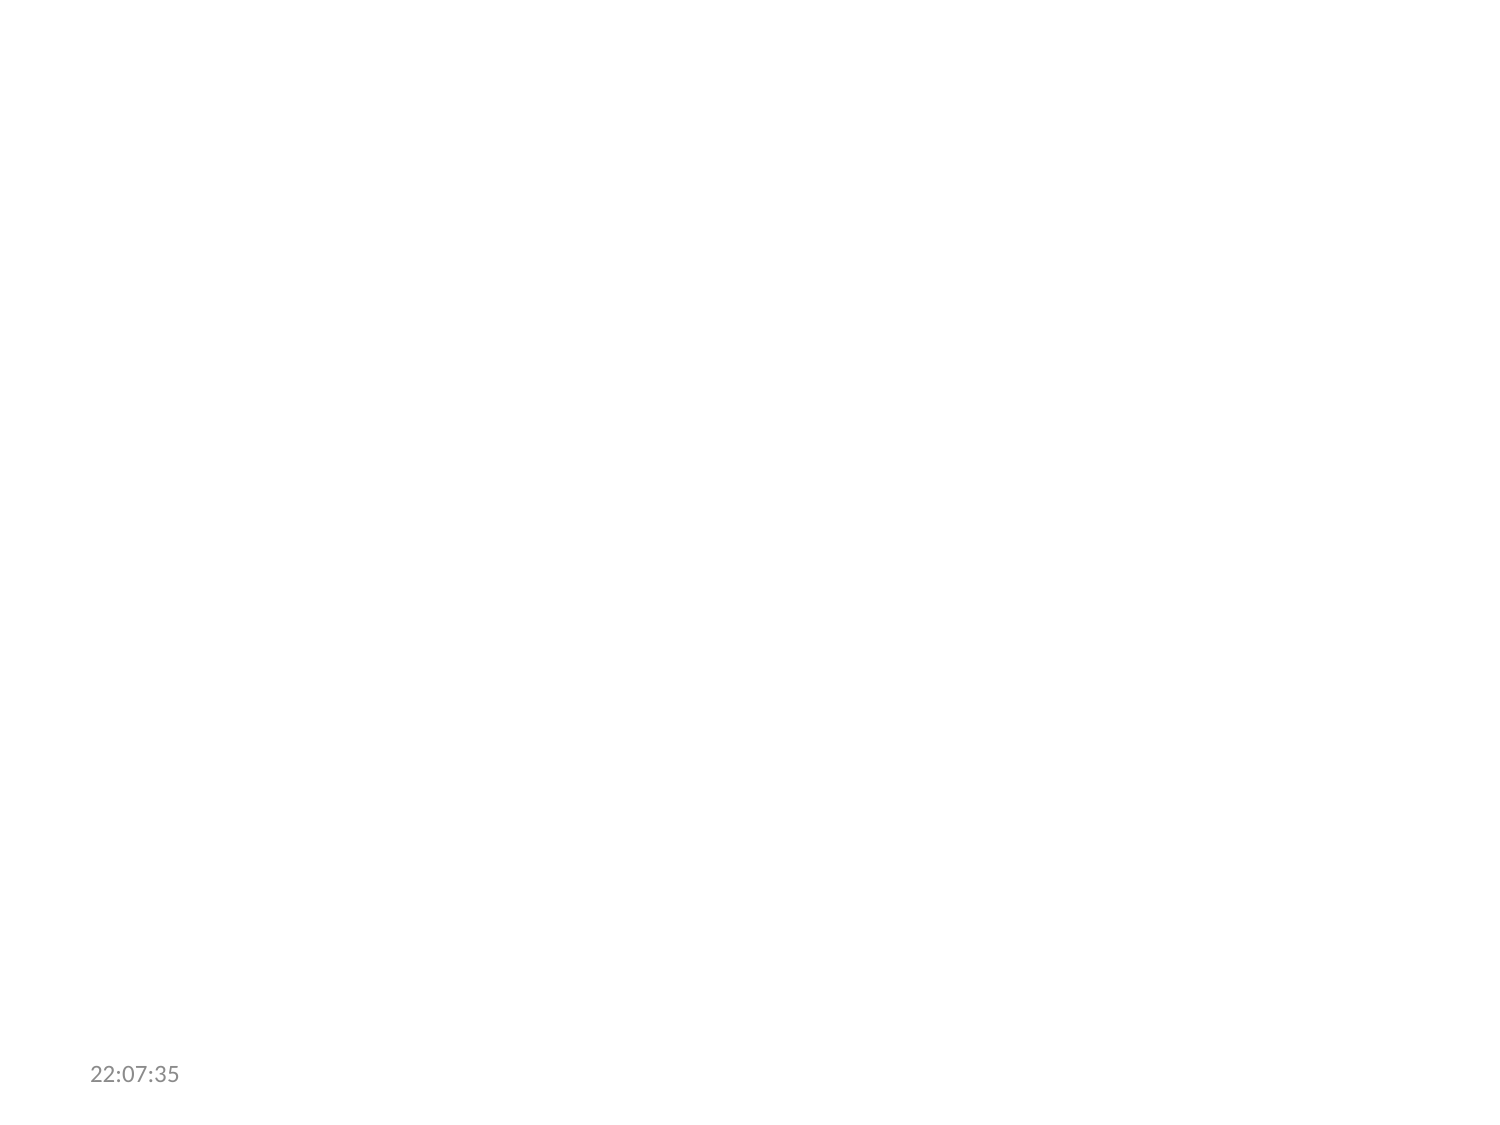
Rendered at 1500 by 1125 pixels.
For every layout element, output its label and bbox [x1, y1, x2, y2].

slide_number [75, 1042, 425, 1103]
